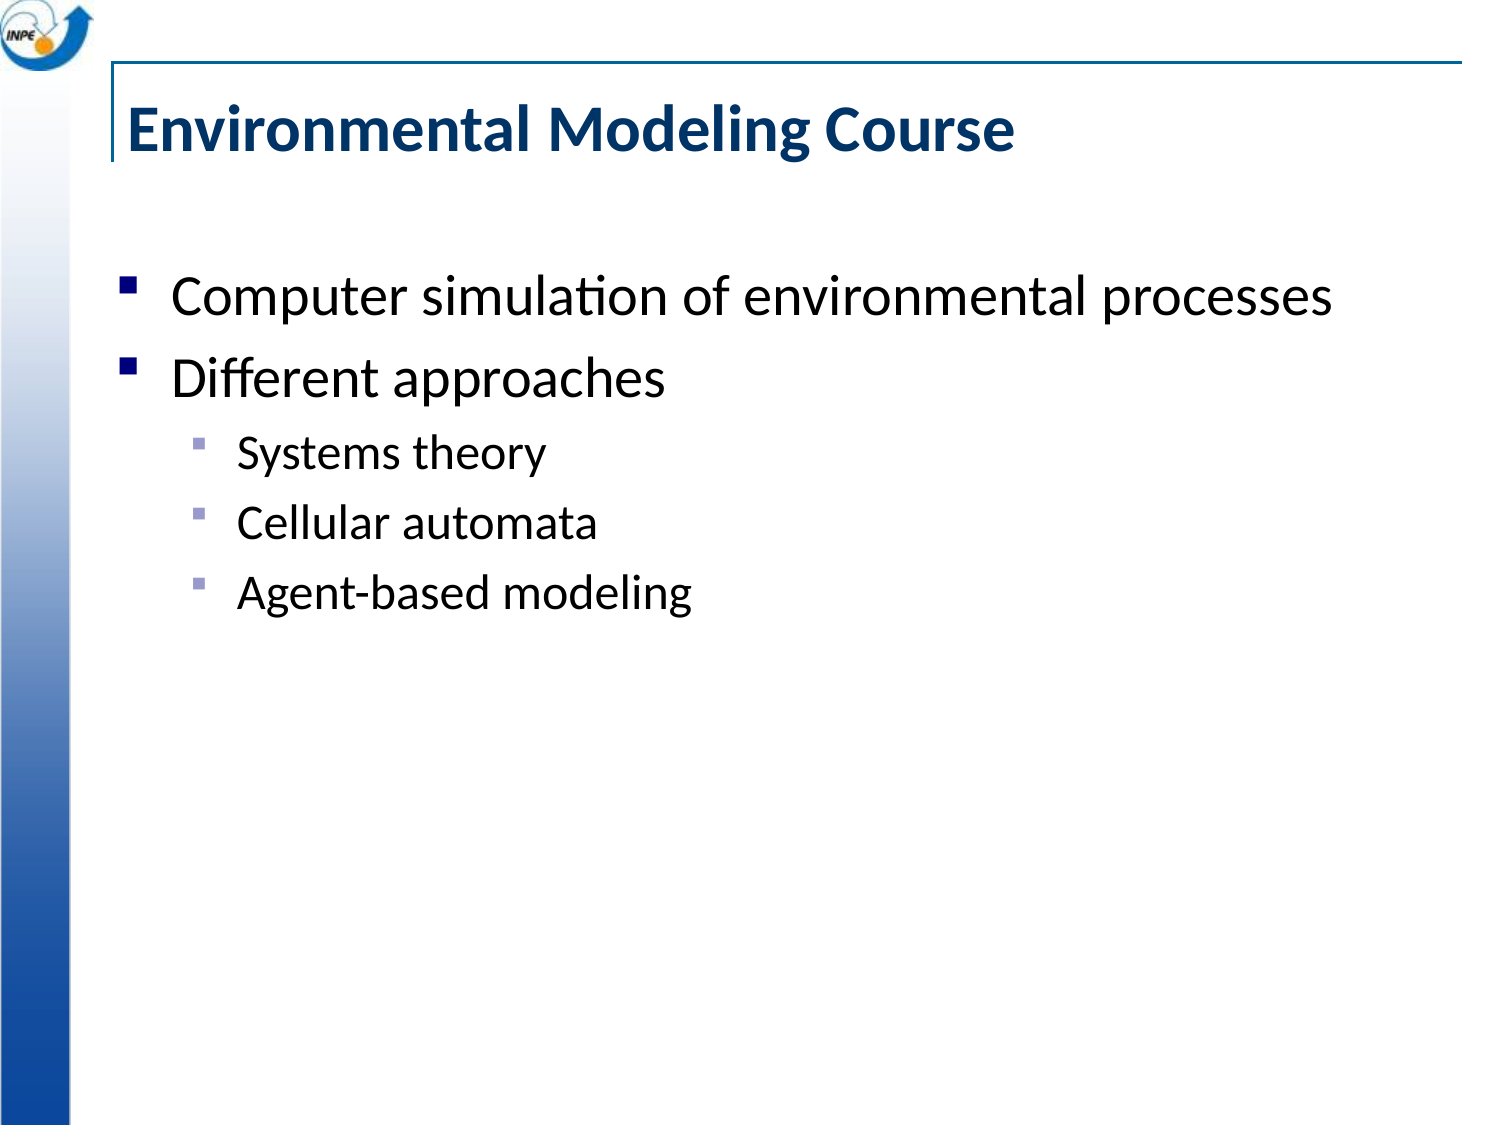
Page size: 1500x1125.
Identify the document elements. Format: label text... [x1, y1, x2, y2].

list Computer simulation of environmental processes Different approaches Systems theory Cellular automata Agent-based modeling [99, 249, 1450, 1025]
title Environmental Modeling Course [112, 62, 1450, 188]
picture [0, 0, 94, 1125]
